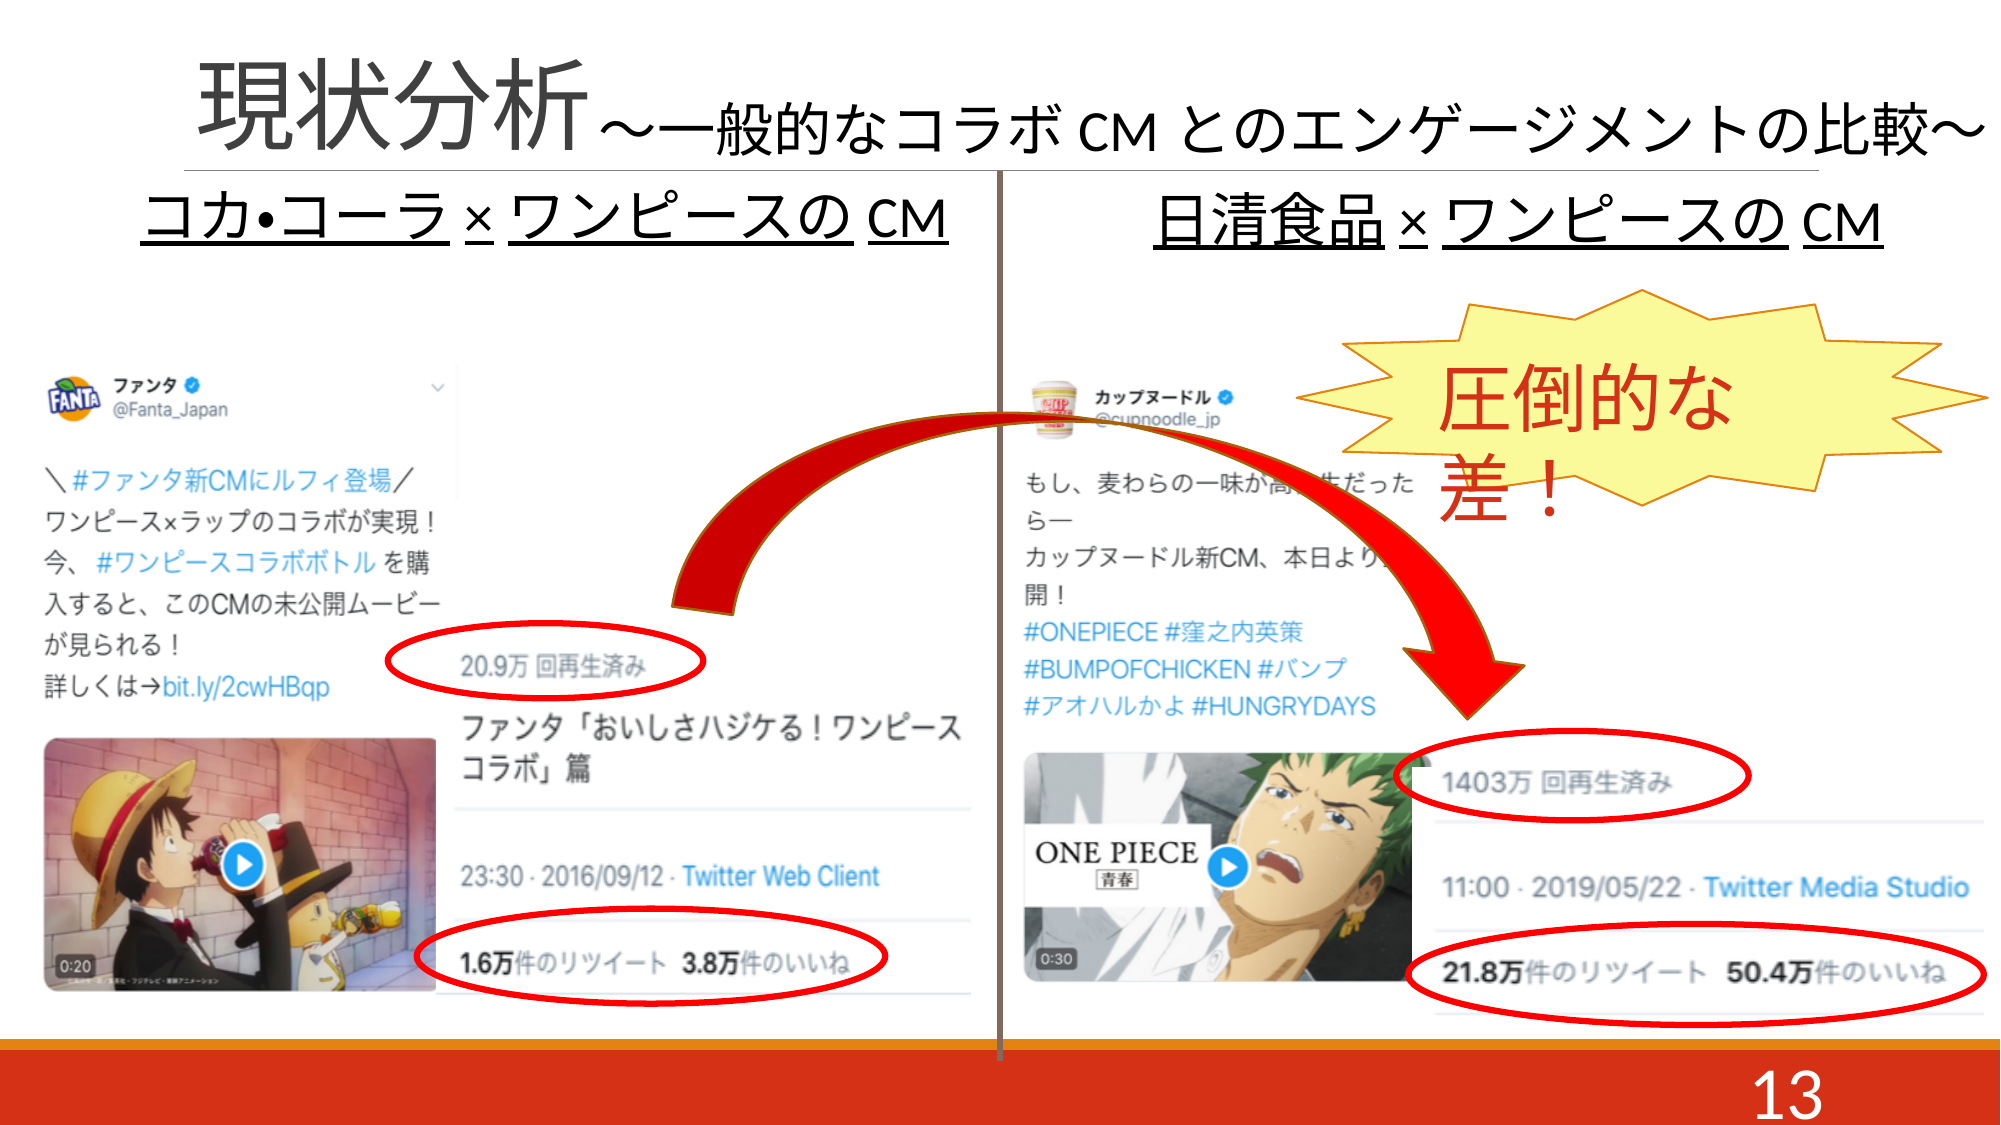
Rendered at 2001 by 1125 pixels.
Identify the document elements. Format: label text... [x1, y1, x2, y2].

picture [1005, 378, 1985, 1020]
text_box [1341, 289, 1943, 375]
text_box [1899, 377, 1989, 419]
text_box ～一般的なコラボCMとのエンゲージメントの比較～ [584, 86, 2000, 172]
text_box [671, 411, 996, 617]
text_box [1461, 589, 1526, 721]
text_box 圧倒的な差！ [1422, 343, 1899, 539]
text_box [471, 623, 657, 634]
picture [24, 362, 972, 1002]
title 現状分析 [180, 28, 2000, 171]
text_box [1899, 421, 1943, 454]
text_box コカ・コーラ×ワンピースのCM [124, 171, 964, 257]
text_box [1461, 730, 1743, 764]
text_box 日清食品×ワンピースのCM [1137, 175, 1899, 260]
slide_number 13 [1624, 1059, 1840, 1120]
